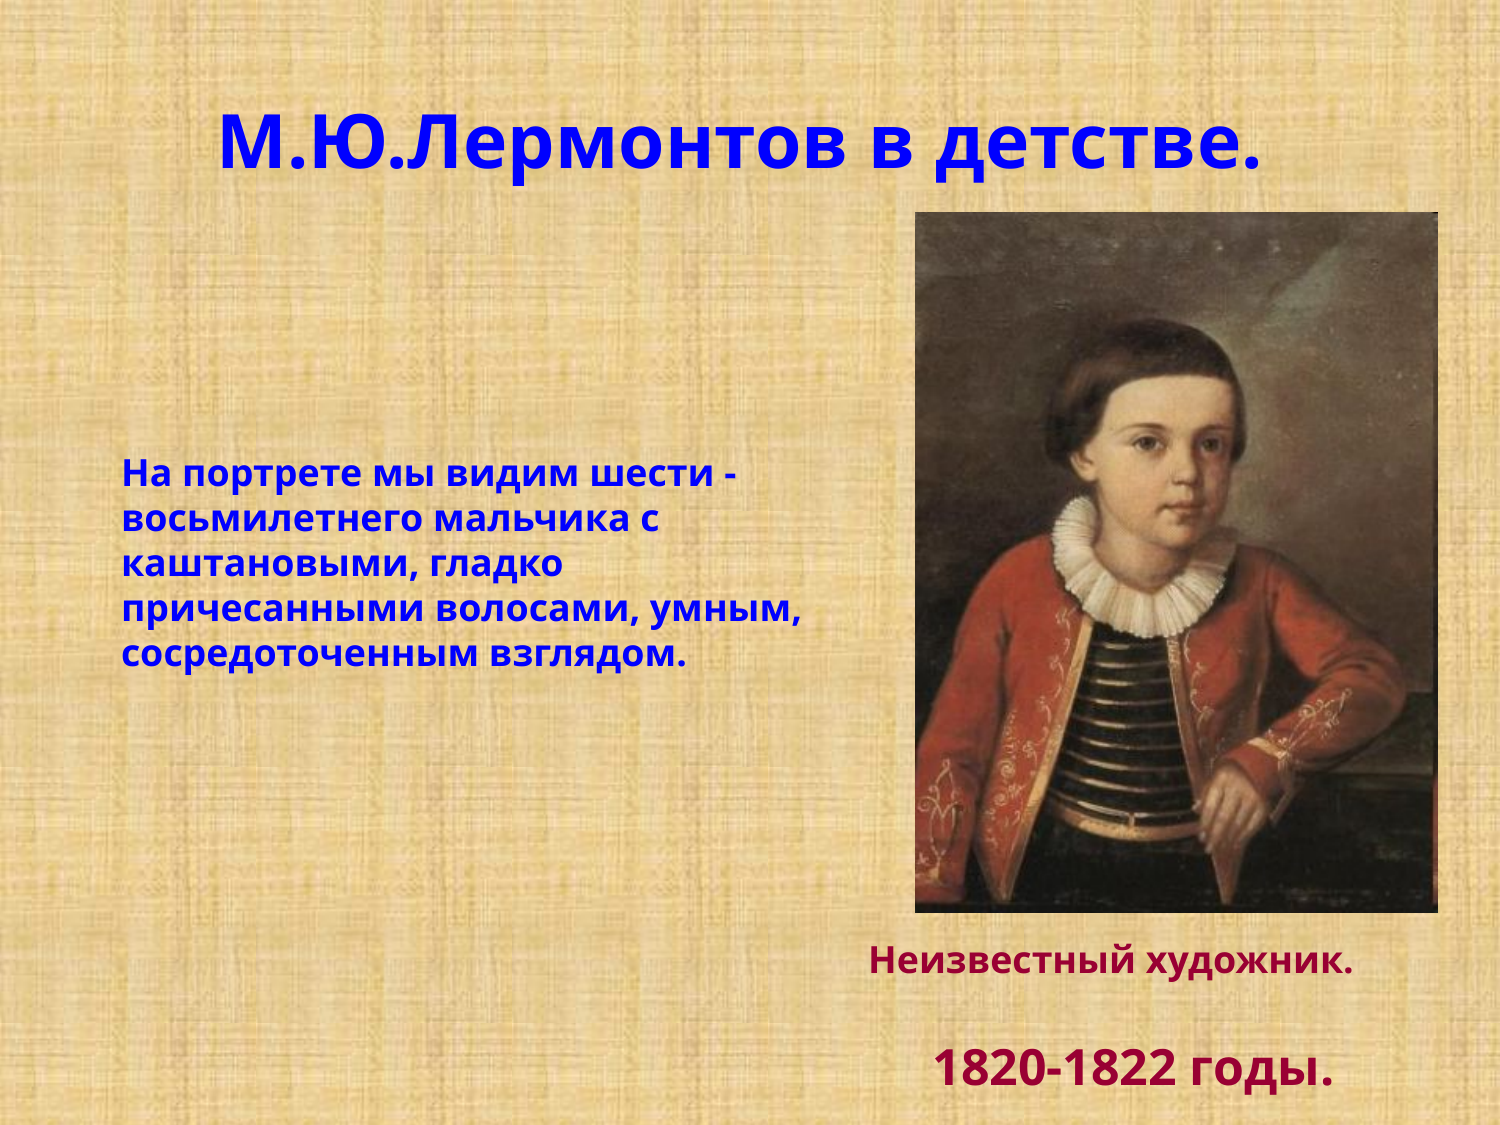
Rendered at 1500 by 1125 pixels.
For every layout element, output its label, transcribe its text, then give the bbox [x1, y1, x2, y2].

text_box Неизвестный художник. [853, 928, 1370, 989]
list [915, 212, 1438, 913]
picture [0, 0, 1500, 1125]
text_box 1820-1822 годы. [827, 1027, 1363, 1103]
text_box На портрете мы видим шести - восьмилетнего мальчика с каштановыми, гладко причесанными волосами, умным, сосредоточенным взглядом. [106, 441, 857, 681]
title М.Ю.Лермонтов в детстве. [75, 37, 1425, 241]
